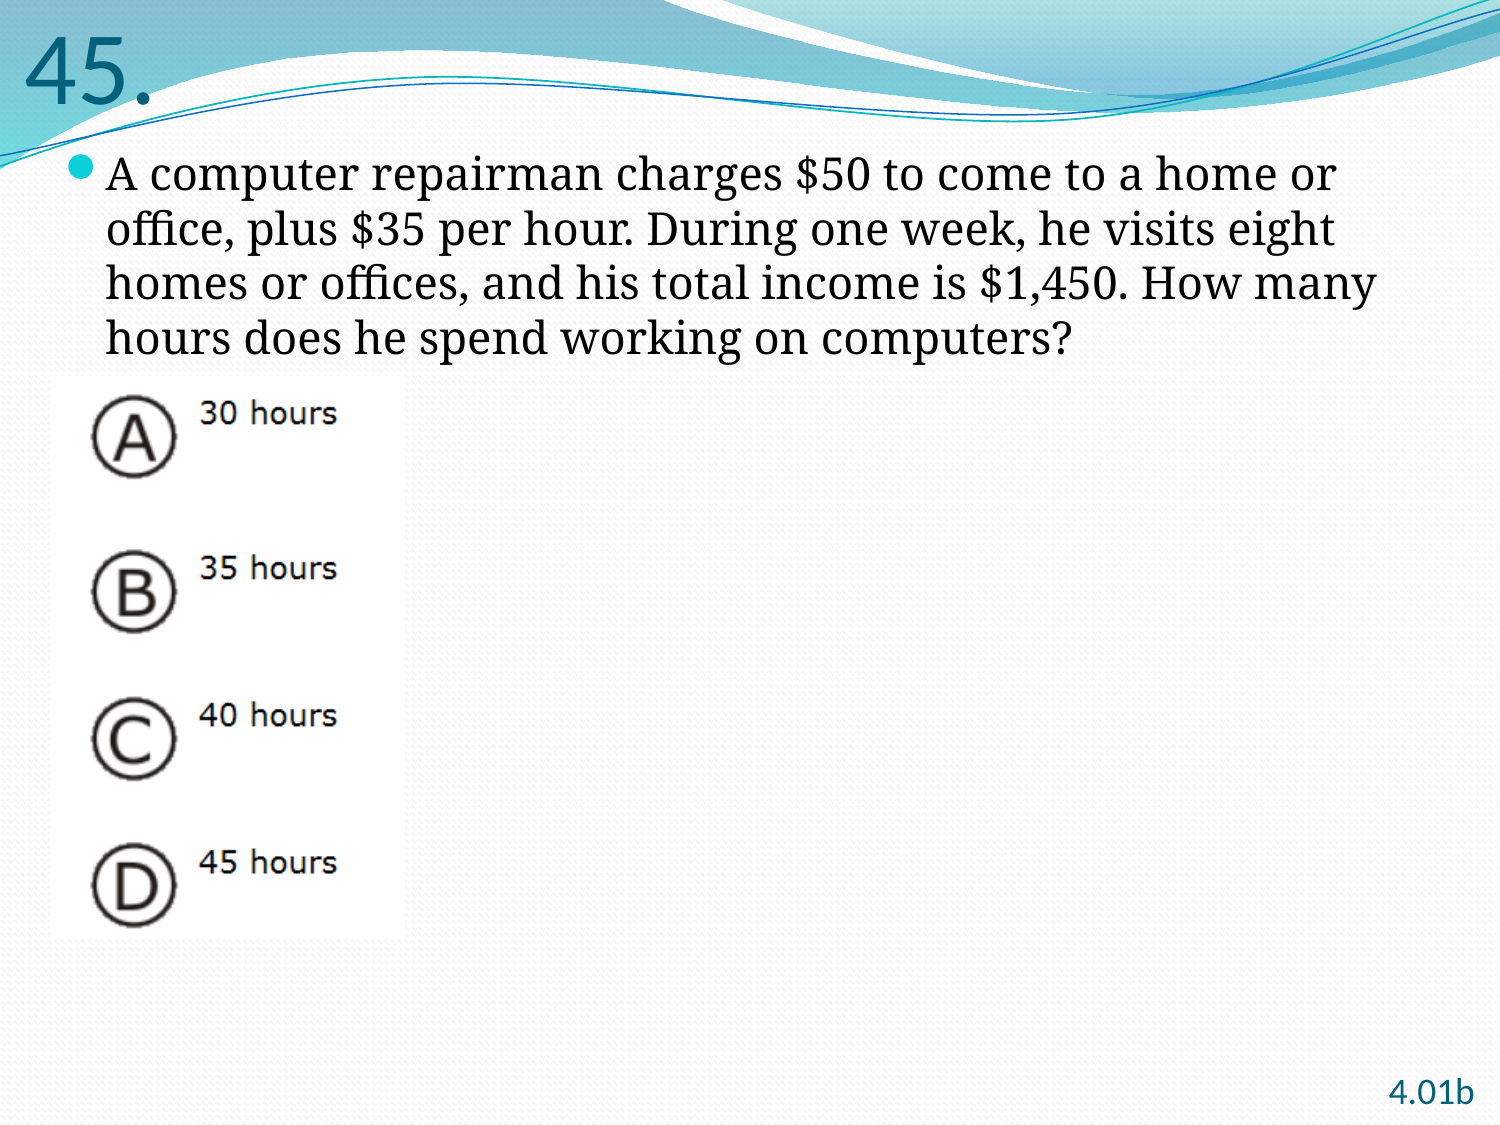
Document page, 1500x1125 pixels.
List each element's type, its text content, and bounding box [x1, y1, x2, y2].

picture [49, 376, 405, 938]
text_box 4.01b [124, 924, 1475, 1113]
title 45. [24, 0, 1375, 125]
list A computer repairman charges $50 to come to a home or office, plus $35 per hour. During one week, he visits eight homes or offices, and his total income is $1,450. How many hours does he spend working on computers? [50, 137, 1450, 375]
